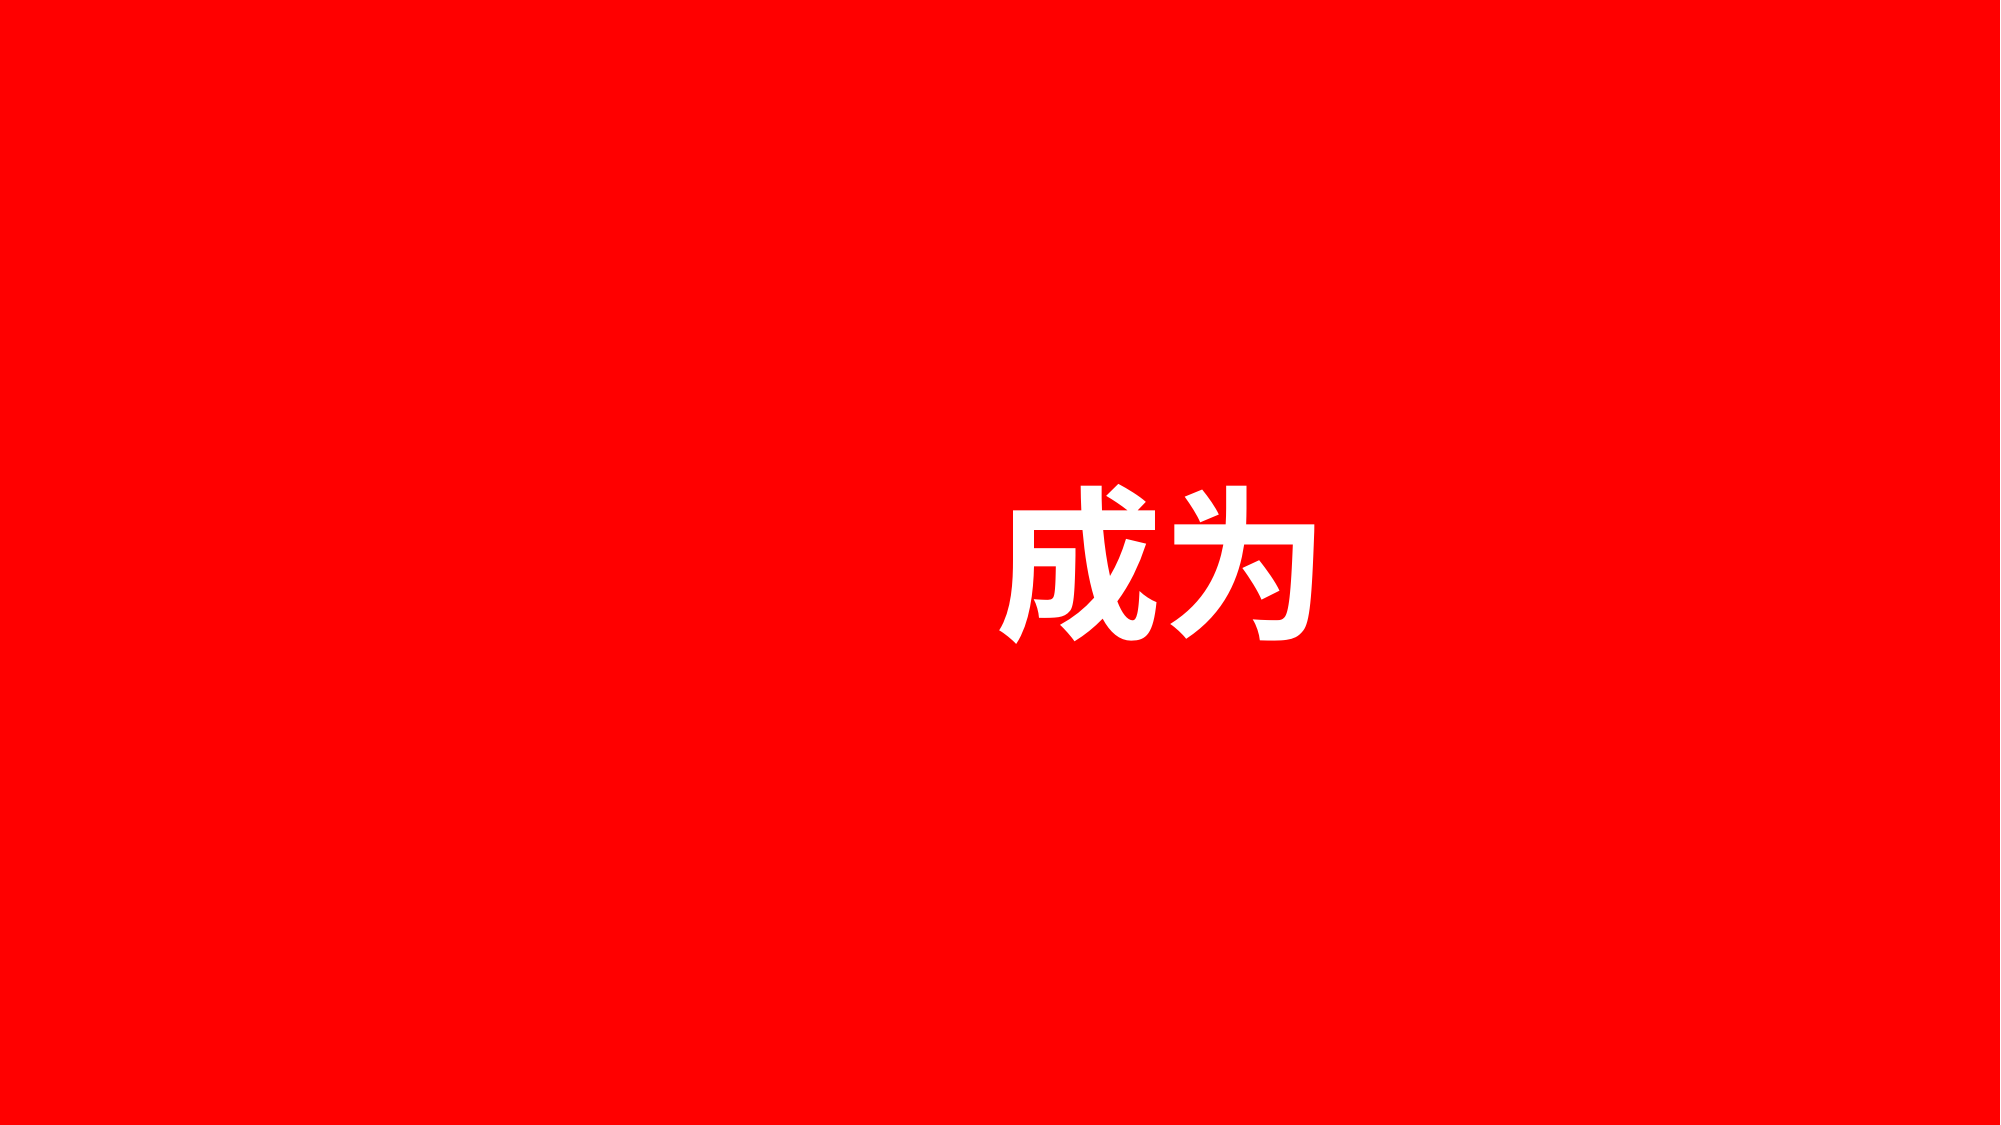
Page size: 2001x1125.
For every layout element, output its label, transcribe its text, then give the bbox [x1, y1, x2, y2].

text_box 成为 [980, 453, 1407, 669]
